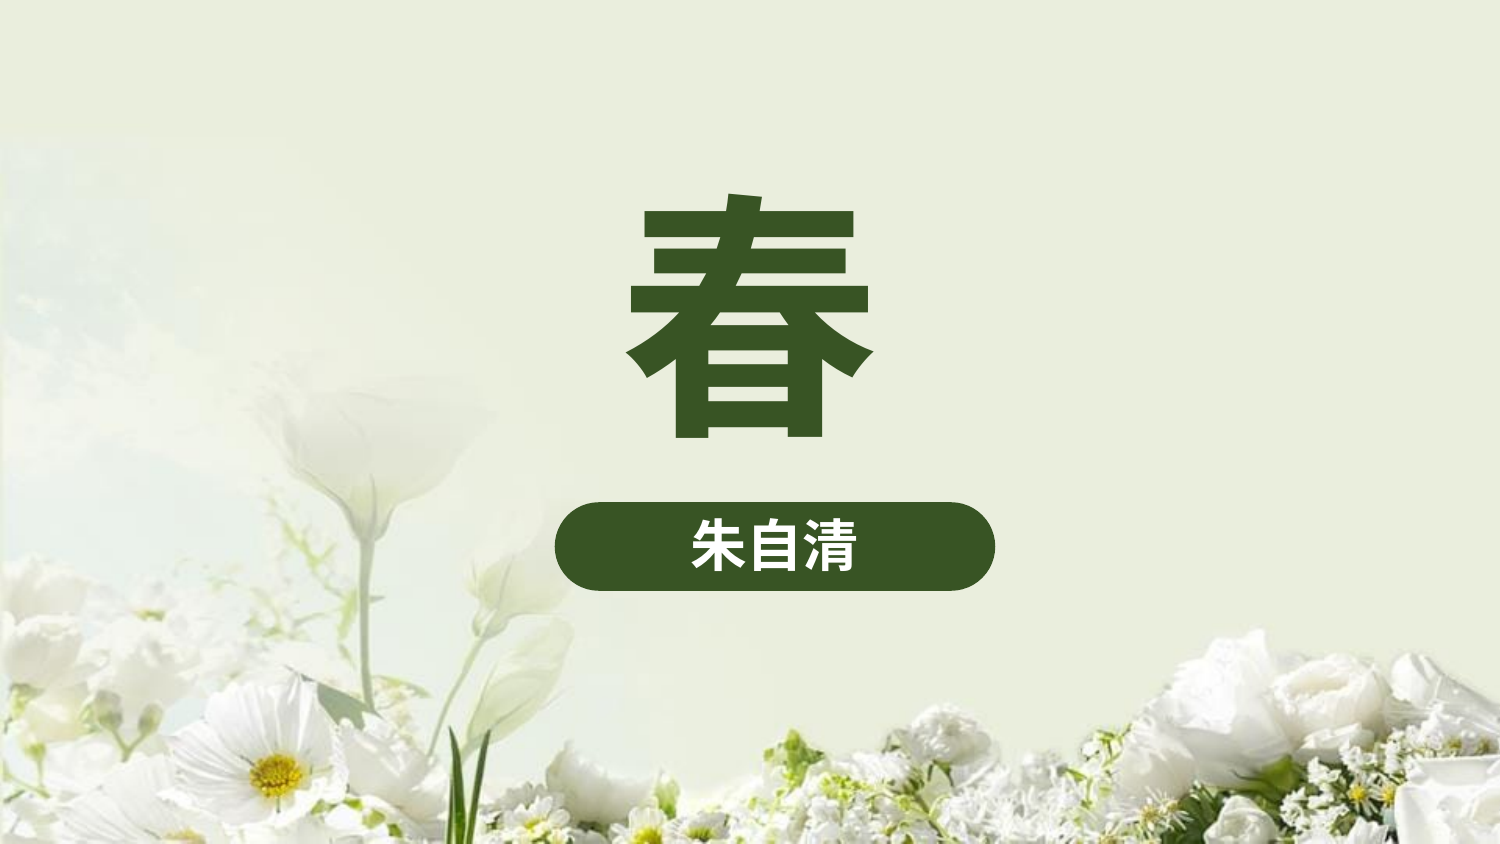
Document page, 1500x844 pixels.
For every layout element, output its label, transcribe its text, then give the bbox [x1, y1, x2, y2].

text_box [554, 502, 996, 591]
text_box 春 [611, 151, 889, 473]
picture [0, 0, 1500, 844]
